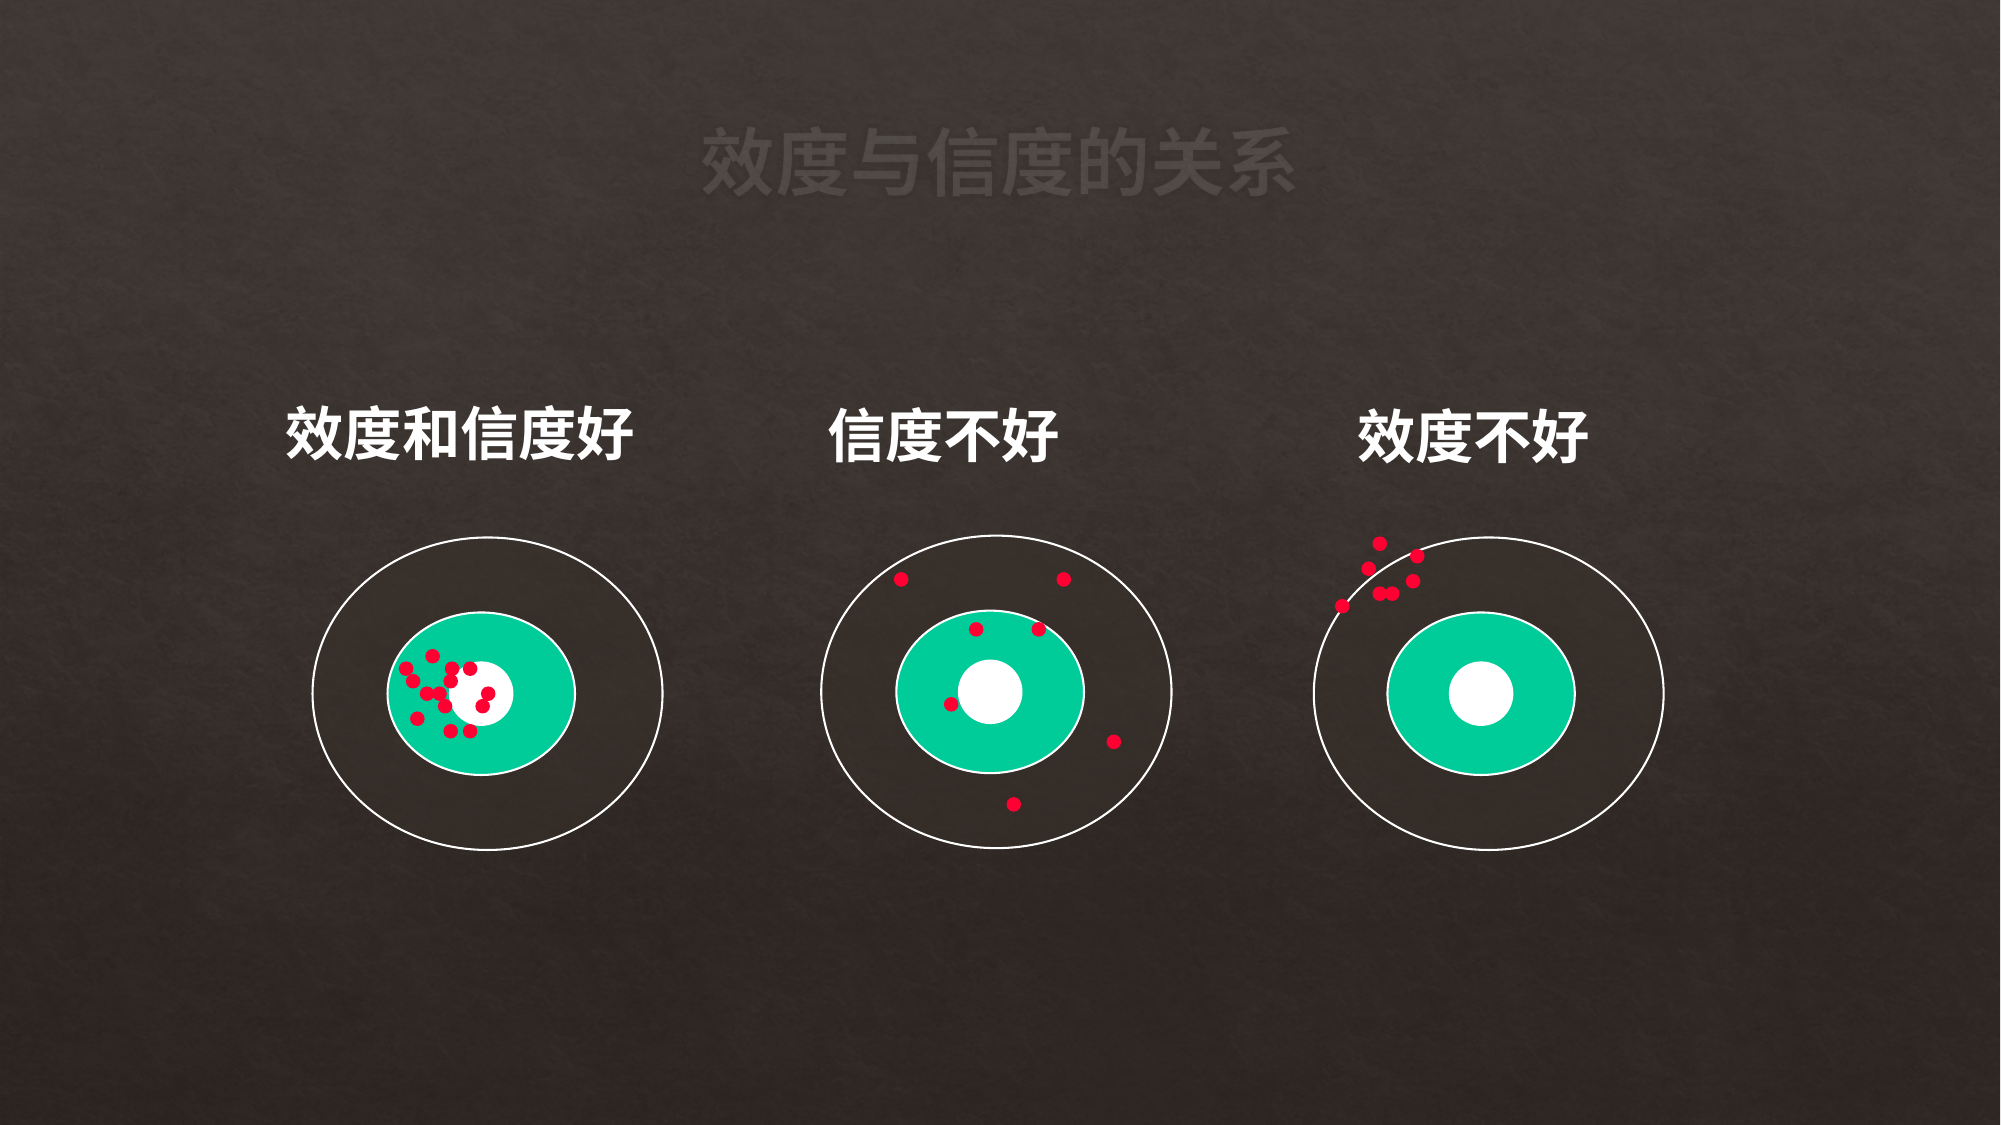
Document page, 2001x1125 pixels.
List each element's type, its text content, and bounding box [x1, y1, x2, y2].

text_box 效度不好 [1342, 392, 1783, 478]
title 效度与信度的关系 [249, 107, 1750, 213]
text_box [312, 537, 663, 850]
text_box 信度不好 [812, 391, 1253, 477]
text_box 效度和信度好 [270, 389, 712, 475]
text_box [399, 649, 495, 738]
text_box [1313, 537, 1664, 850]
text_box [821, 535, 1172, 924]
